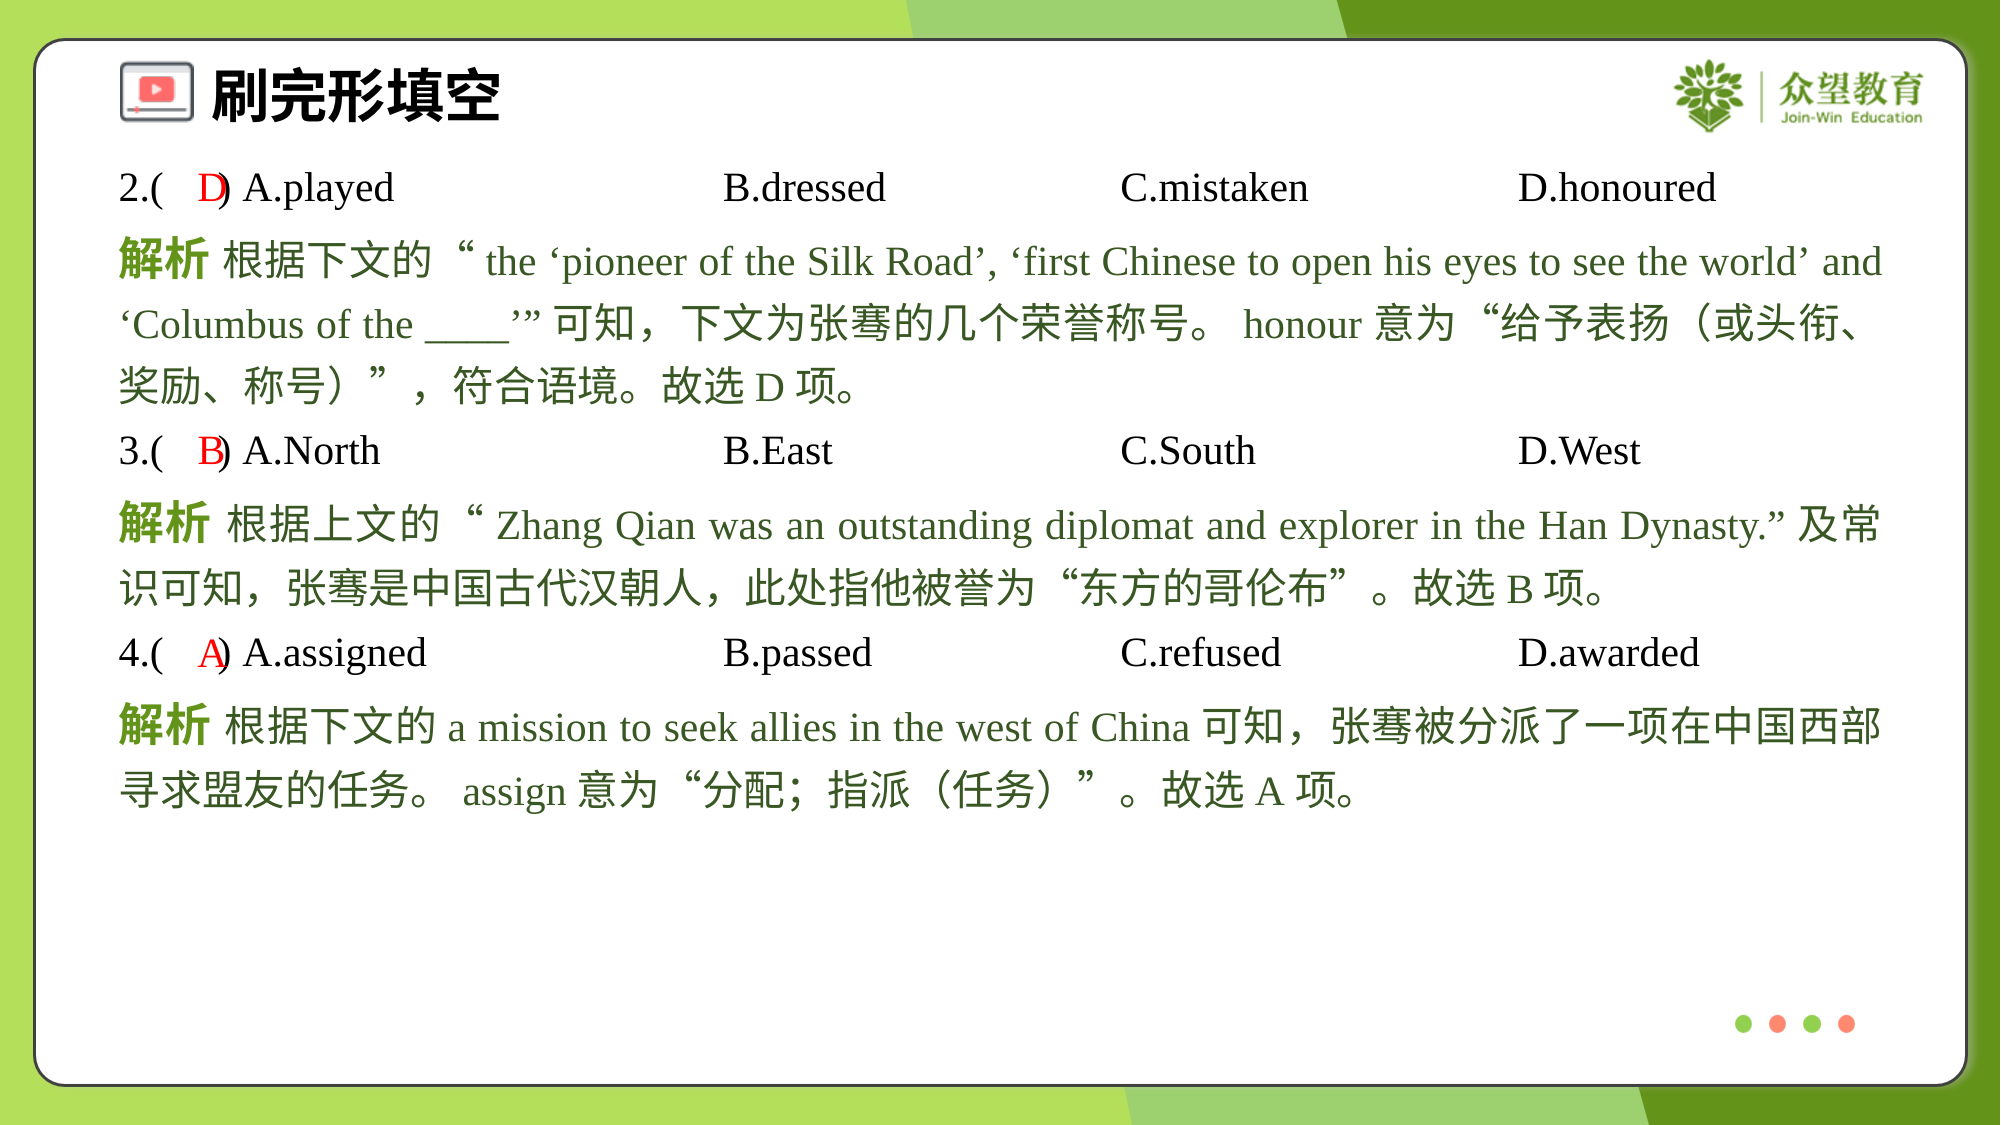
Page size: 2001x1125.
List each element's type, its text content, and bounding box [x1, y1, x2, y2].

text_box A [192, 612, 233, 671]
text_box 解析 根据下文的“the ‘pioneer of the Silk Road’, ‘first Chinese to open his eyes to see the world’ and ‘Columbus of the ____’”可知，下文为张骞的几个荣誉称号。honour意为“给予表扬（或头衔、奖励、称号）”，符合语境。故选D项。 [118, 215, 1883, 405]
text_box 2.( ) A.played B.dressed C.mistaken D.honoured [118, 146, 192, 204]
text_box B [192, 410, 231, 469]
text_box 解析 根据上文的“Zhang Qian was an outstanding diplomat and explorer in the Han Dynasty.”及常识可知，张骞是中国古代汉朝人，此处指他被誉为“东方的哥伦布”。故选B项。 [118, 480, 1883, 607]
picture [0, 0, 2000, 1125]
text_box 2.( ) A.played B.dressed C.mistaken D.honoured [233, 146, 1883, 204]
text_box D [192, 146, 233, 205]
text_box 解析 根据下文的a mission to seek allies in the west of China可知，张骞被分派了一项在中国西部寻求盟友的任务。assign意为“分配；指派（任务）”。故选A项。 [118, 682, 1883, 809]
text_box 3.( ) A.North B.East C.South D.West [231, 410, 1883, 468]
text_box 4.( ) A.assigned B.passed C.refused D.awarded [118, 612, 192, 670]
text_box 3.( ) A.North B.East C.South D.West [118, 410, 192, 468]
text_box 4.( ) A.assigned B.passed C.refused D.awarded [233, 612, 1883, 670]
